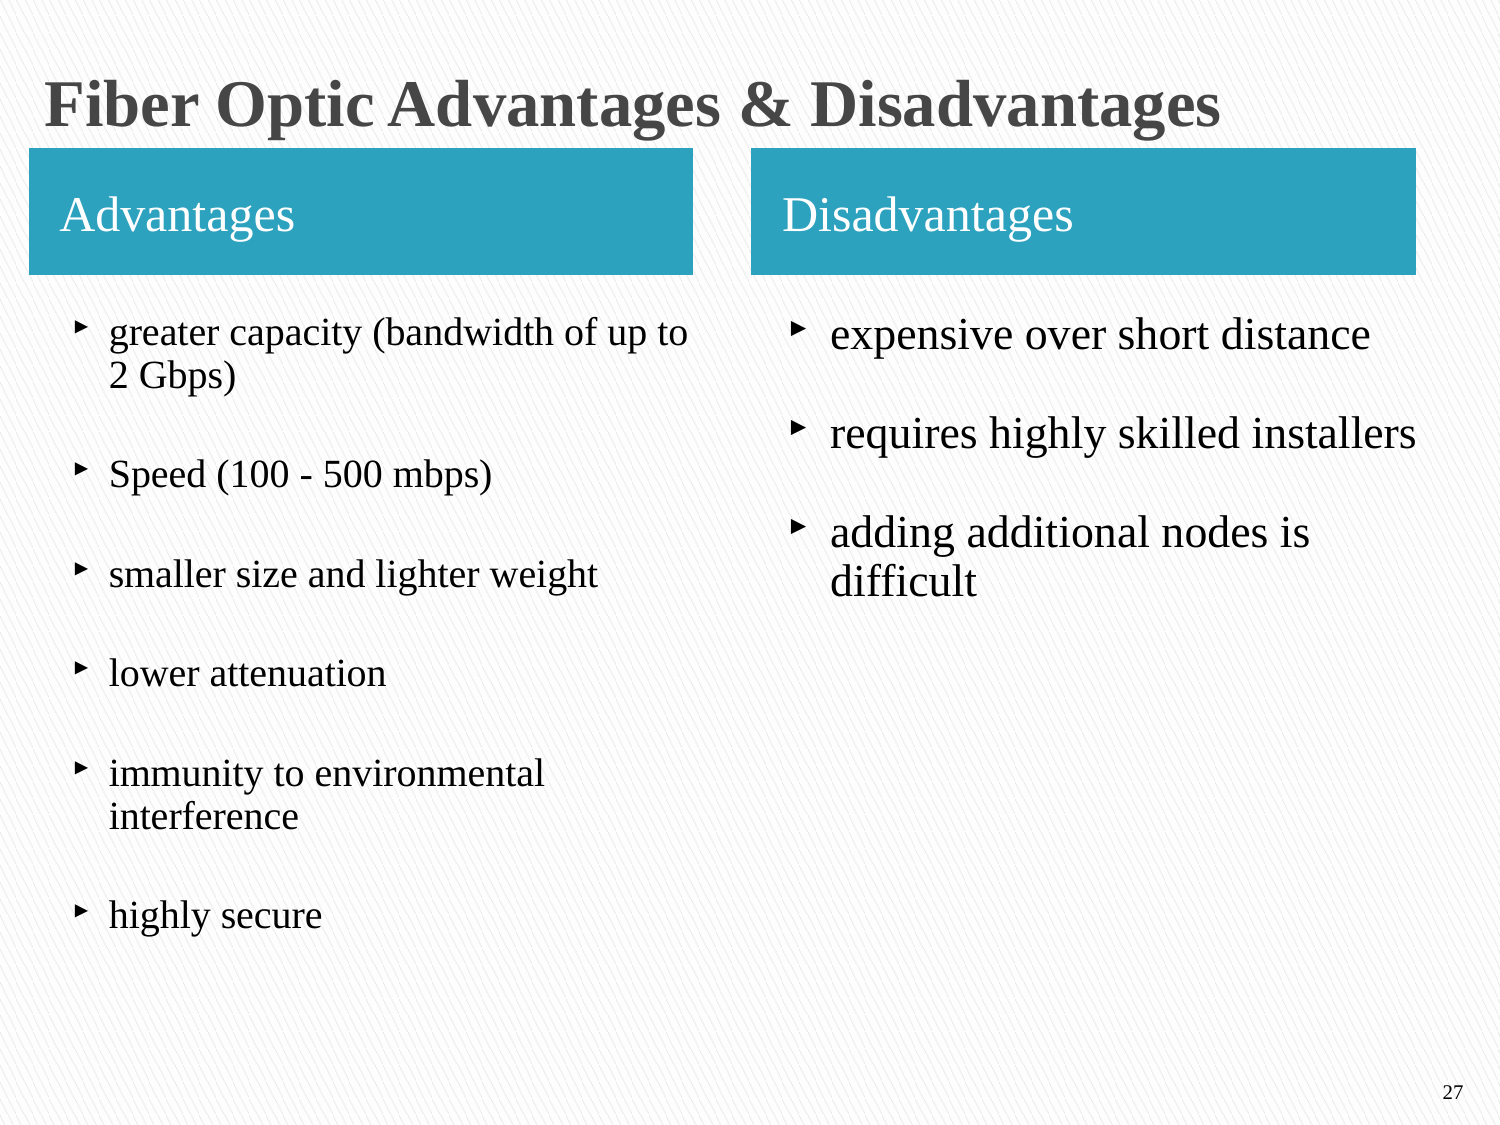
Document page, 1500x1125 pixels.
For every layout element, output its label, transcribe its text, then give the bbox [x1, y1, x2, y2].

slide_number 27 [1418, 1051, 1479, 1112]
title Fiber Optic Advantages & Disadvantages [29, 6, 1380, 194]
list expensive over short distance requires highly skilled installers adding additional nodes is difficult [755, 302, 1459, 950]
list greater capacity (bandwidth of up to 2 Gbps) Speed (100 - 500 mbps) smaller size and lighter weight lower attenuation immunity to environmental interference highly secure [41, 303, 705, 950]
list Advantages [29, 148, 693, 275]
list Disadvantages [751, 148, 1416, 275]
